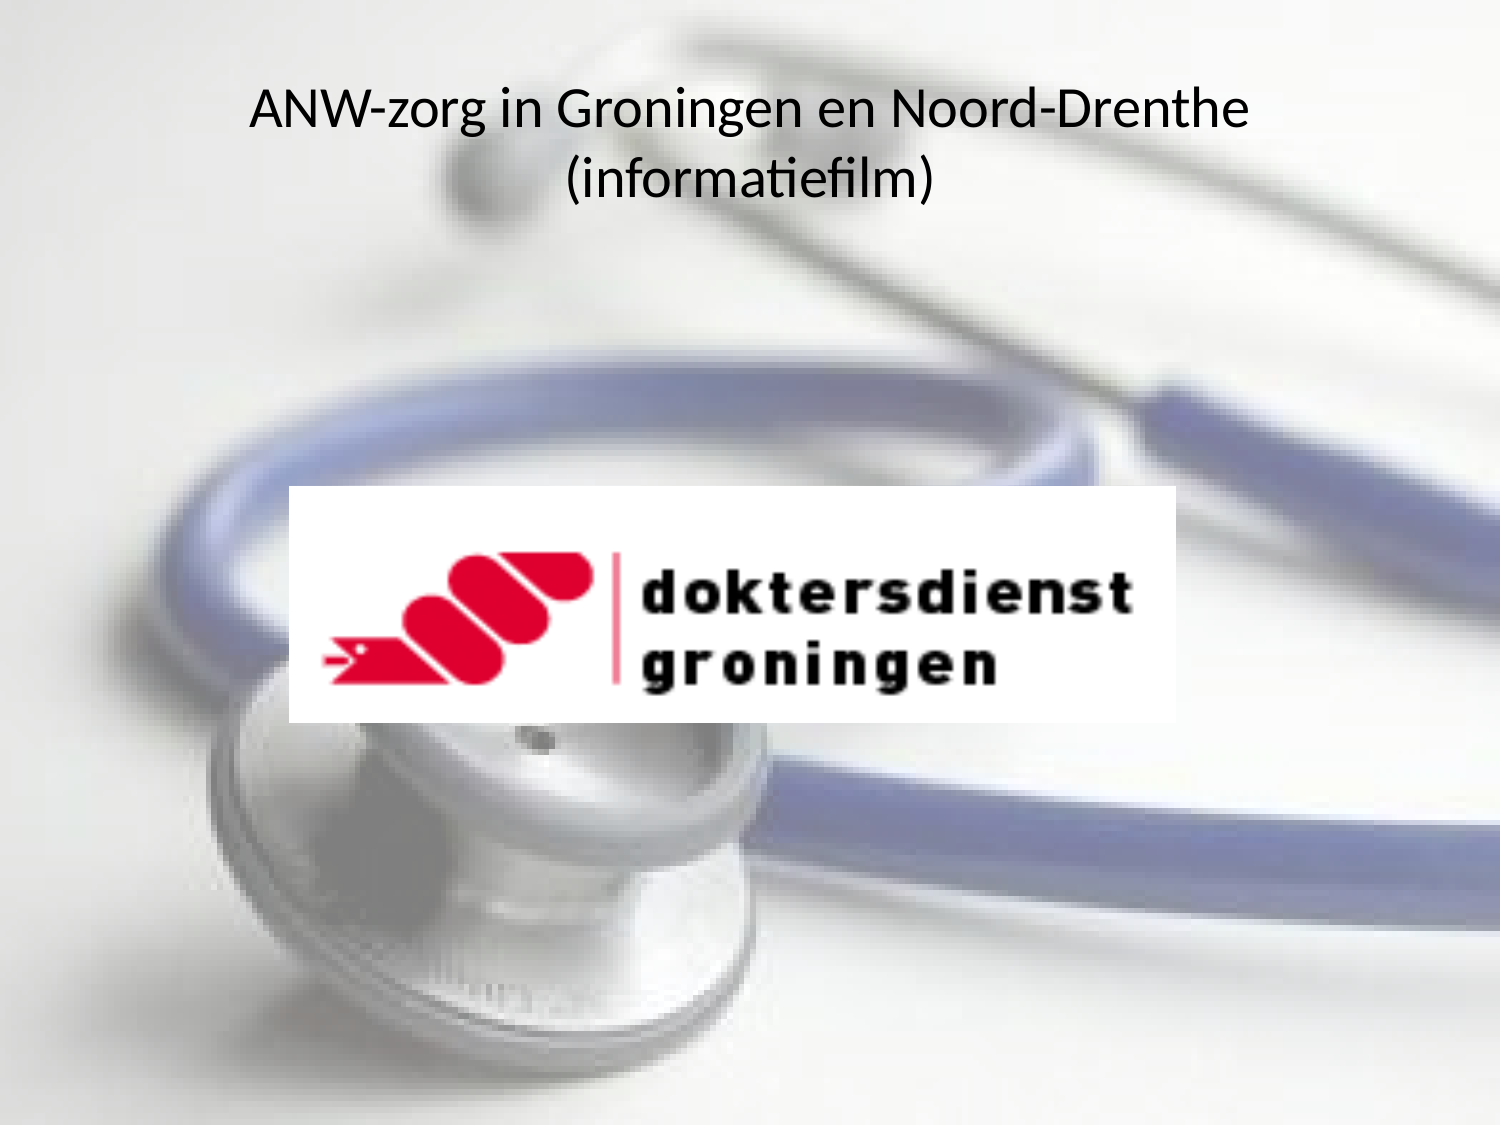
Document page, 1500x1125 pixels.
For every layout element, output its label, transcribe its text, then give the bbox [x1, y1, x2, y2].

title ANW-zorg in Groningen en Noord-Drenthe (informatiefilm) [75, 45, 1425, 233]
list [288, 486, 1176, 723]
